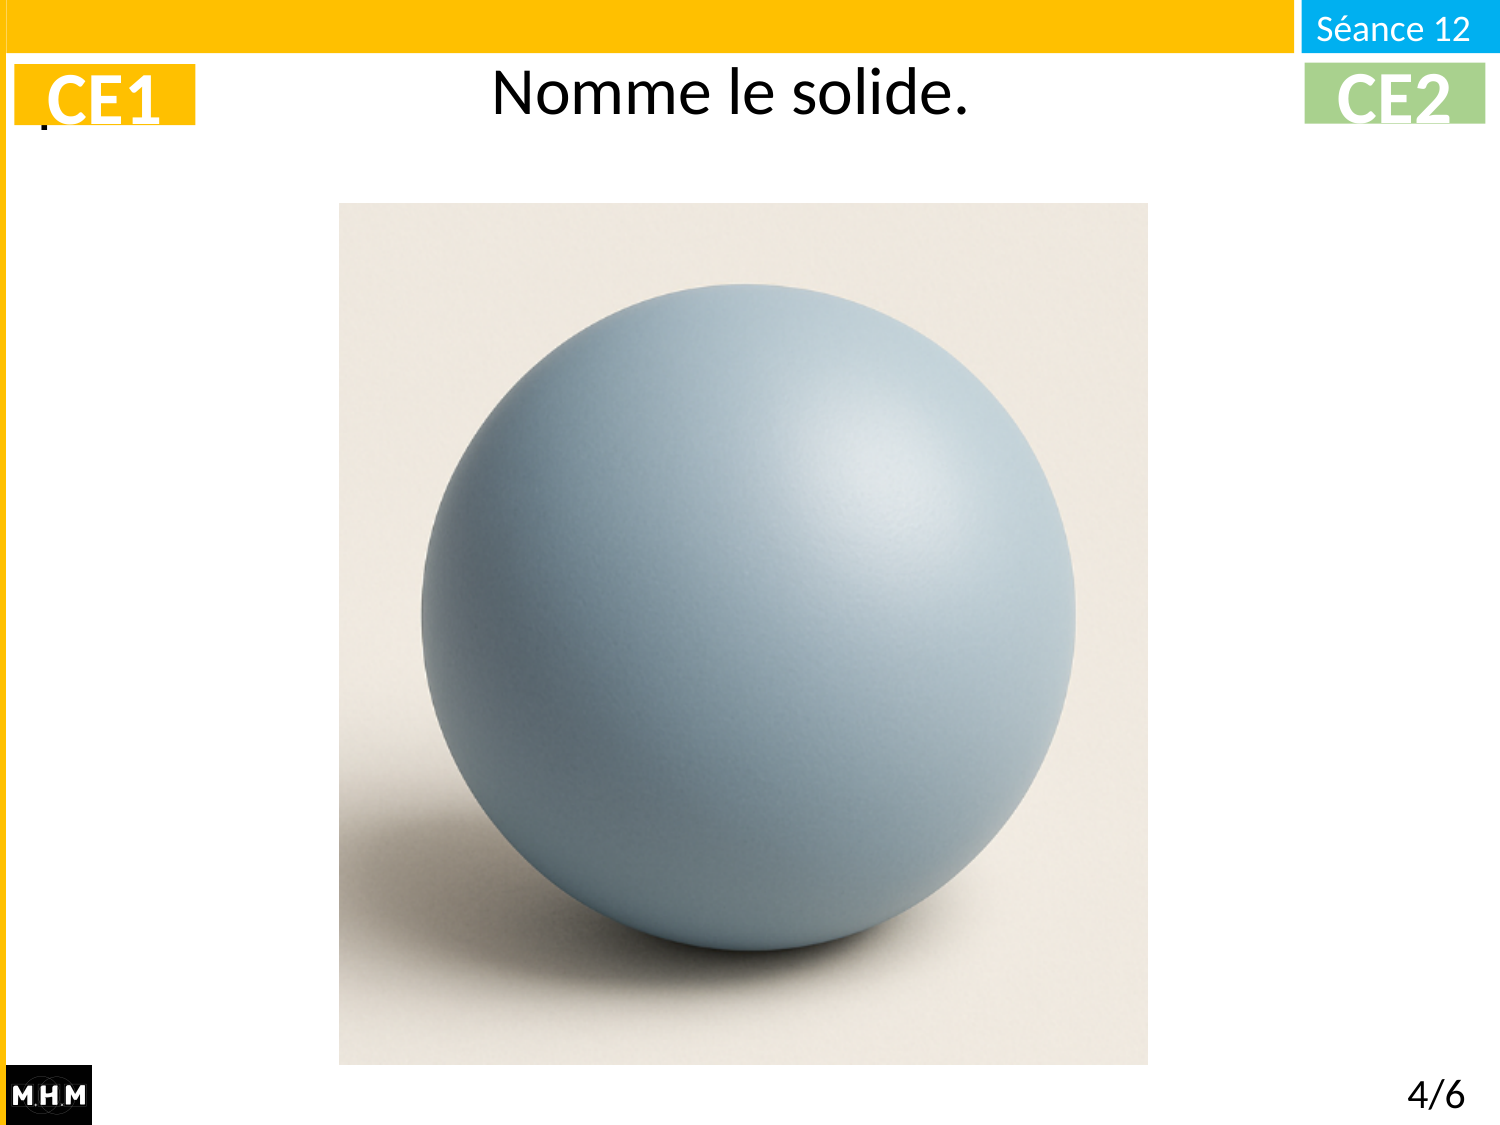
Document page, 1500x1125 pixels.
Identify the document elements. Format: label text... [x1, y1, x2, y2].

text_box CE1 [13, 63, 196, 126]
list 4/6 [1373, 1064, 1500, 1125]
text_box CE2 [1303, 62, 1487, 125]
title Nomme le solide. [476, 48, 1024, 138]
picture [339, 203, 1148, 1065]
picture [6, 1065, 92, 1125]
